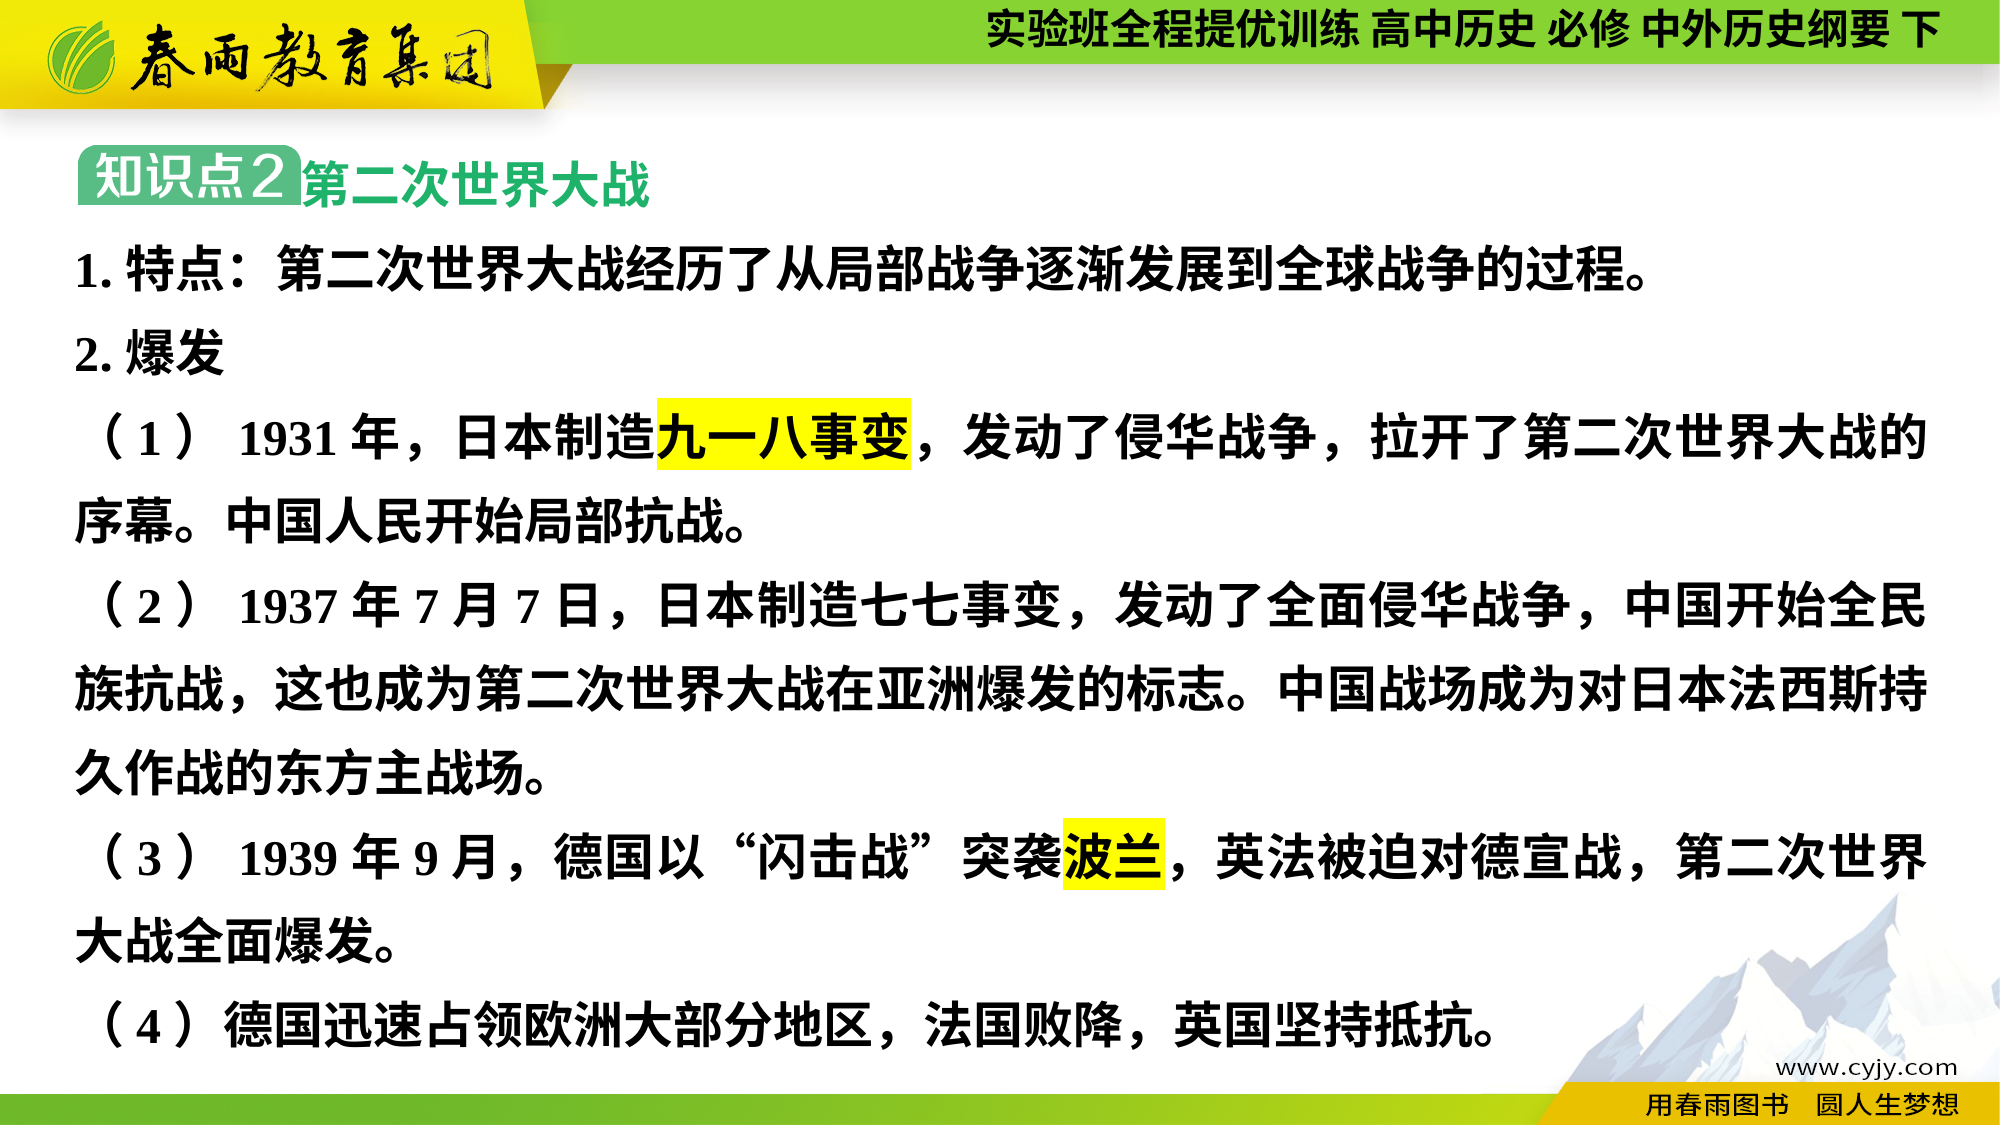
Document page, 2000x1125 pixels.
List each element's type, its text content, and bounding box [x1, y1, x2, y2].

list 第二次世界大战 1.特点：第二次世界大战经历了从局部战争逐渐发展到全球战争的过程。 2.爆发 （1）1931年，日本制造九一八事变，发动了侵华战争，拉开了第二次世界大战的序幕。中国人民开始局部抗战。 （2）1937年7月7日，日本制造七七事变，发动了全面侵华战争，中国开始全民族抗战，这也成为第二次世界大战在亚洲爆发的标志。中国战场成为对日本法西斯持久作战的东方主战场。 （3）1939年9月，德国以“闪击战”突袭波兰，英法被迫对德宣战，第二次世界大战全面爆发。 （4）德国迅速占领欧洲大部分地区，法国败降，英国坚持抵抗。 [59, 122, 1944, 1061]
picture [0, 0, 2000, 1125]
